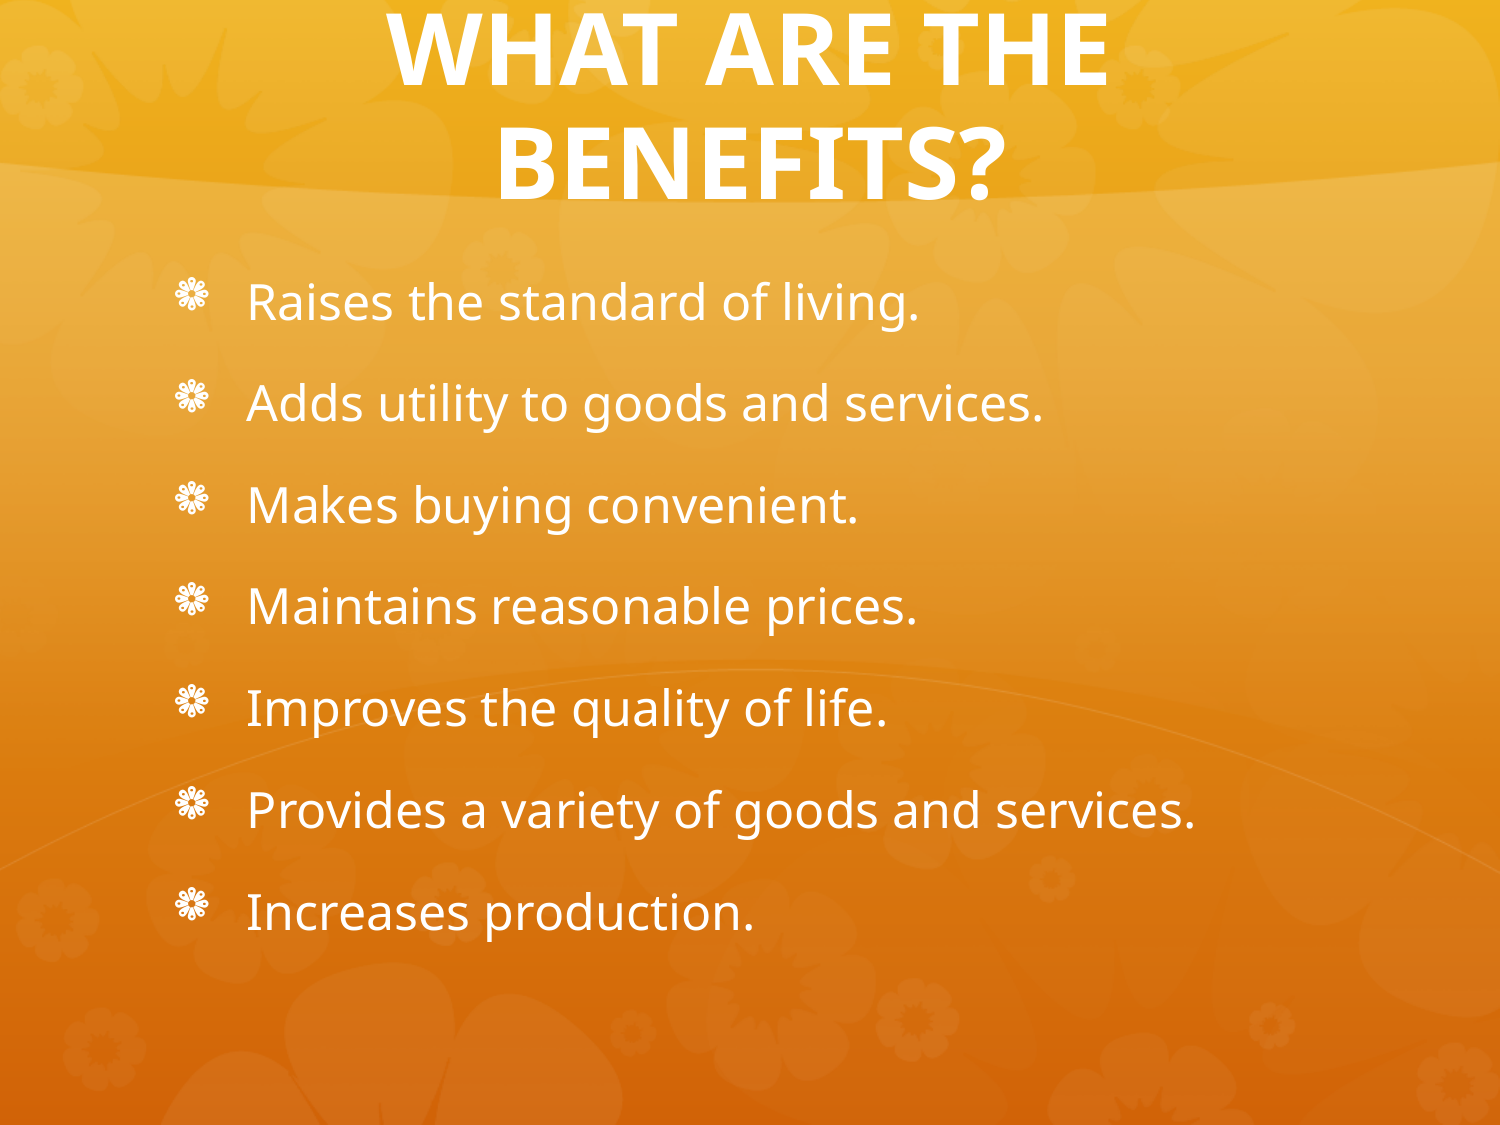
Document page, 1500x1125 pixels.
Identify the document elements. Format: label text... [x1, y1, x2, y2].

picture [0, 0, 1500, 1125]
title WHAT ARE THE BENEFITS? [127, 14, 1372, 203]
list Raises the standard of living. Adds utility to goods and services. Makes buying convenient. Maintains reasonable prices. Improves the quality of life. Provides a variety of goods and services. Increases production. [156, 262, 1344, 967]
